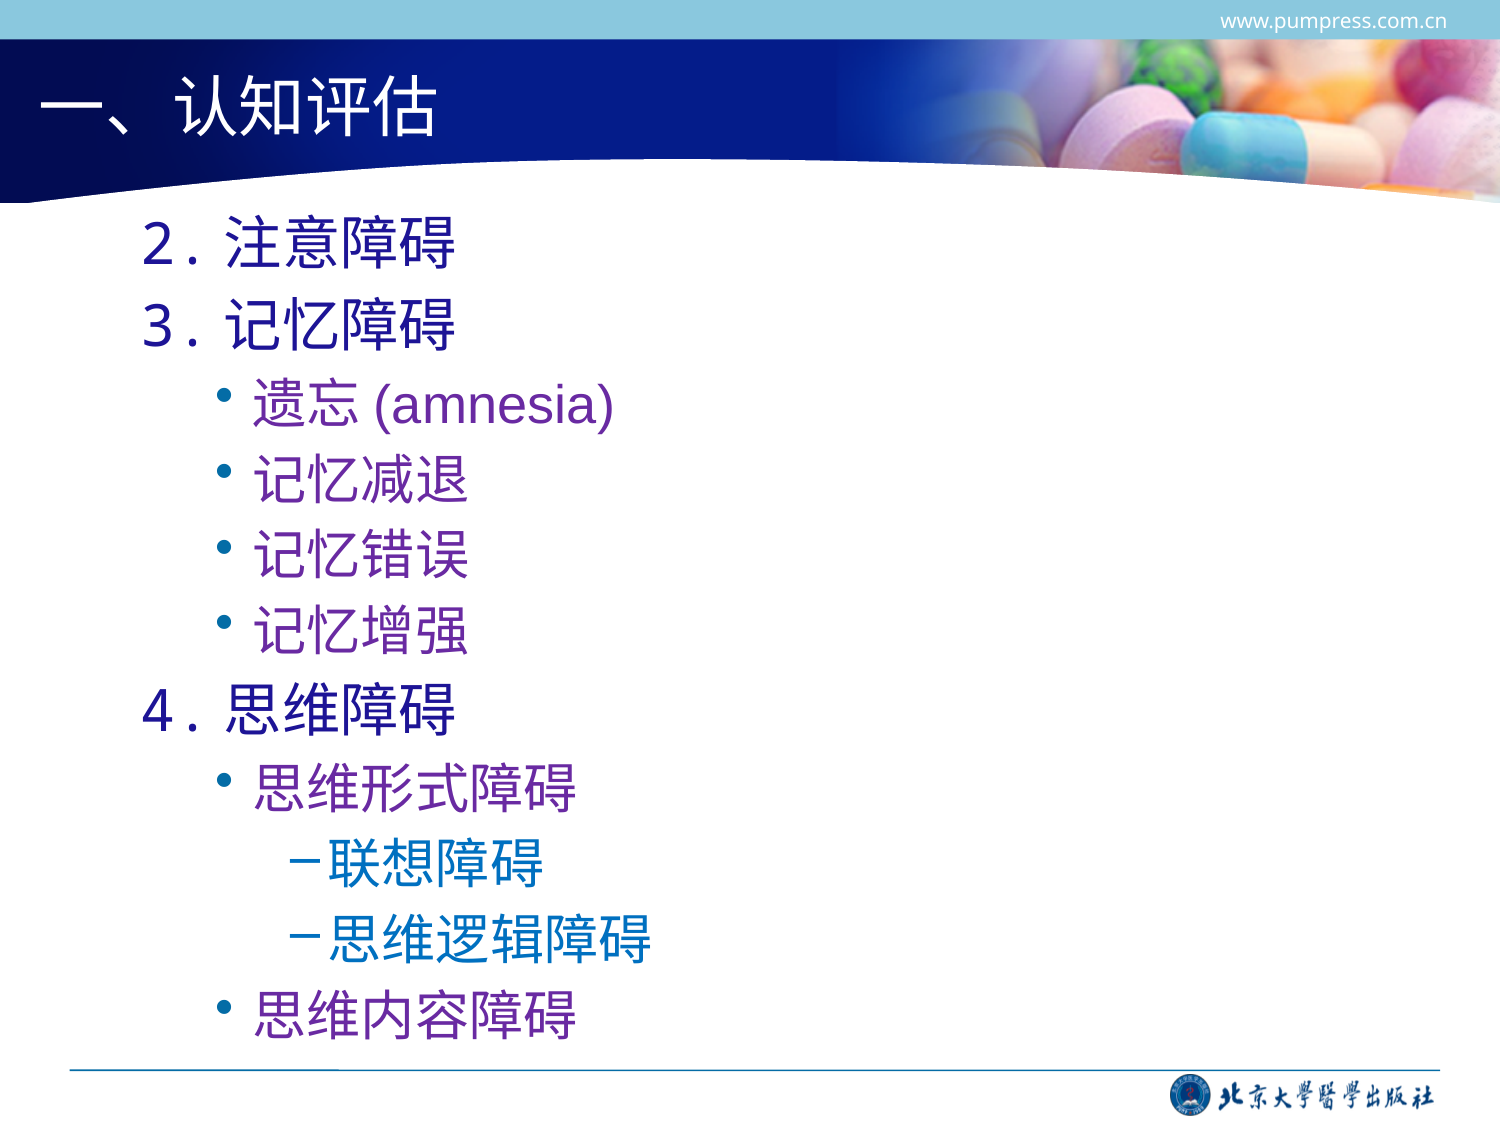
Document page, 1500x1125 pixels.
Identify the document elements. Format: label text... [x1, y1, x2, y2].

title 一、认知评估 [23, 58, 1349, 152]
list 2.注意障碍 3.记忆障碍 遗忘(amnesia) 记忆减退 记忆错误 记忆增强 4.思维障碍 思维形式障碍 联想障碍 思维逻辑障碍 思维内容障碍 [49, 198, 1463, 1026]
picture [1170, 1074, 1436, 1118]
slide_number www.pumpress.com.cn [1024, 0, 1463, 38]
picture [0, 40, 1500, 203]
